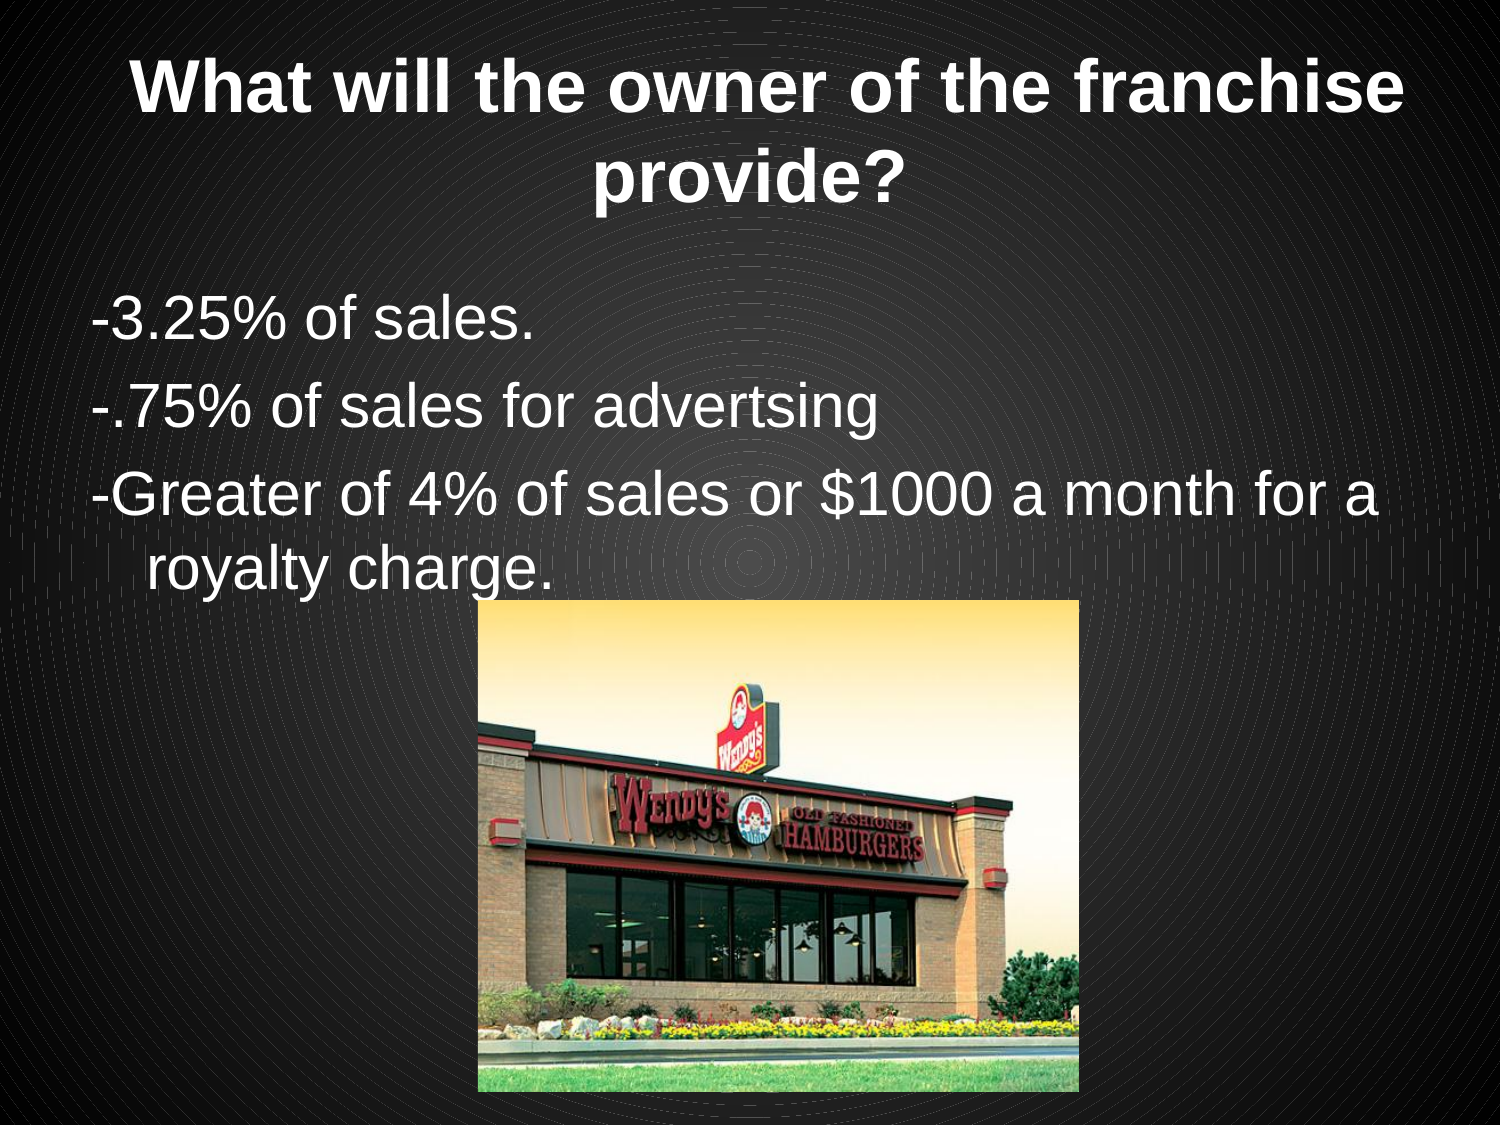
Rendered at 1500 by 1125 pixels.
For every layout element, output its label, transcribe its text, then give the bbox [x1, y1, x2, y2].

list -3.25% of sales. -.75% of sales for advertsing -Greater of 4% of sales or $1000 a month for a royalty charge. [75, 262, 1425, 931]
title What will the owner of the franchise provide? [75, 14, 1425, 233]
text_box [477, 600, 1079, 1092]
